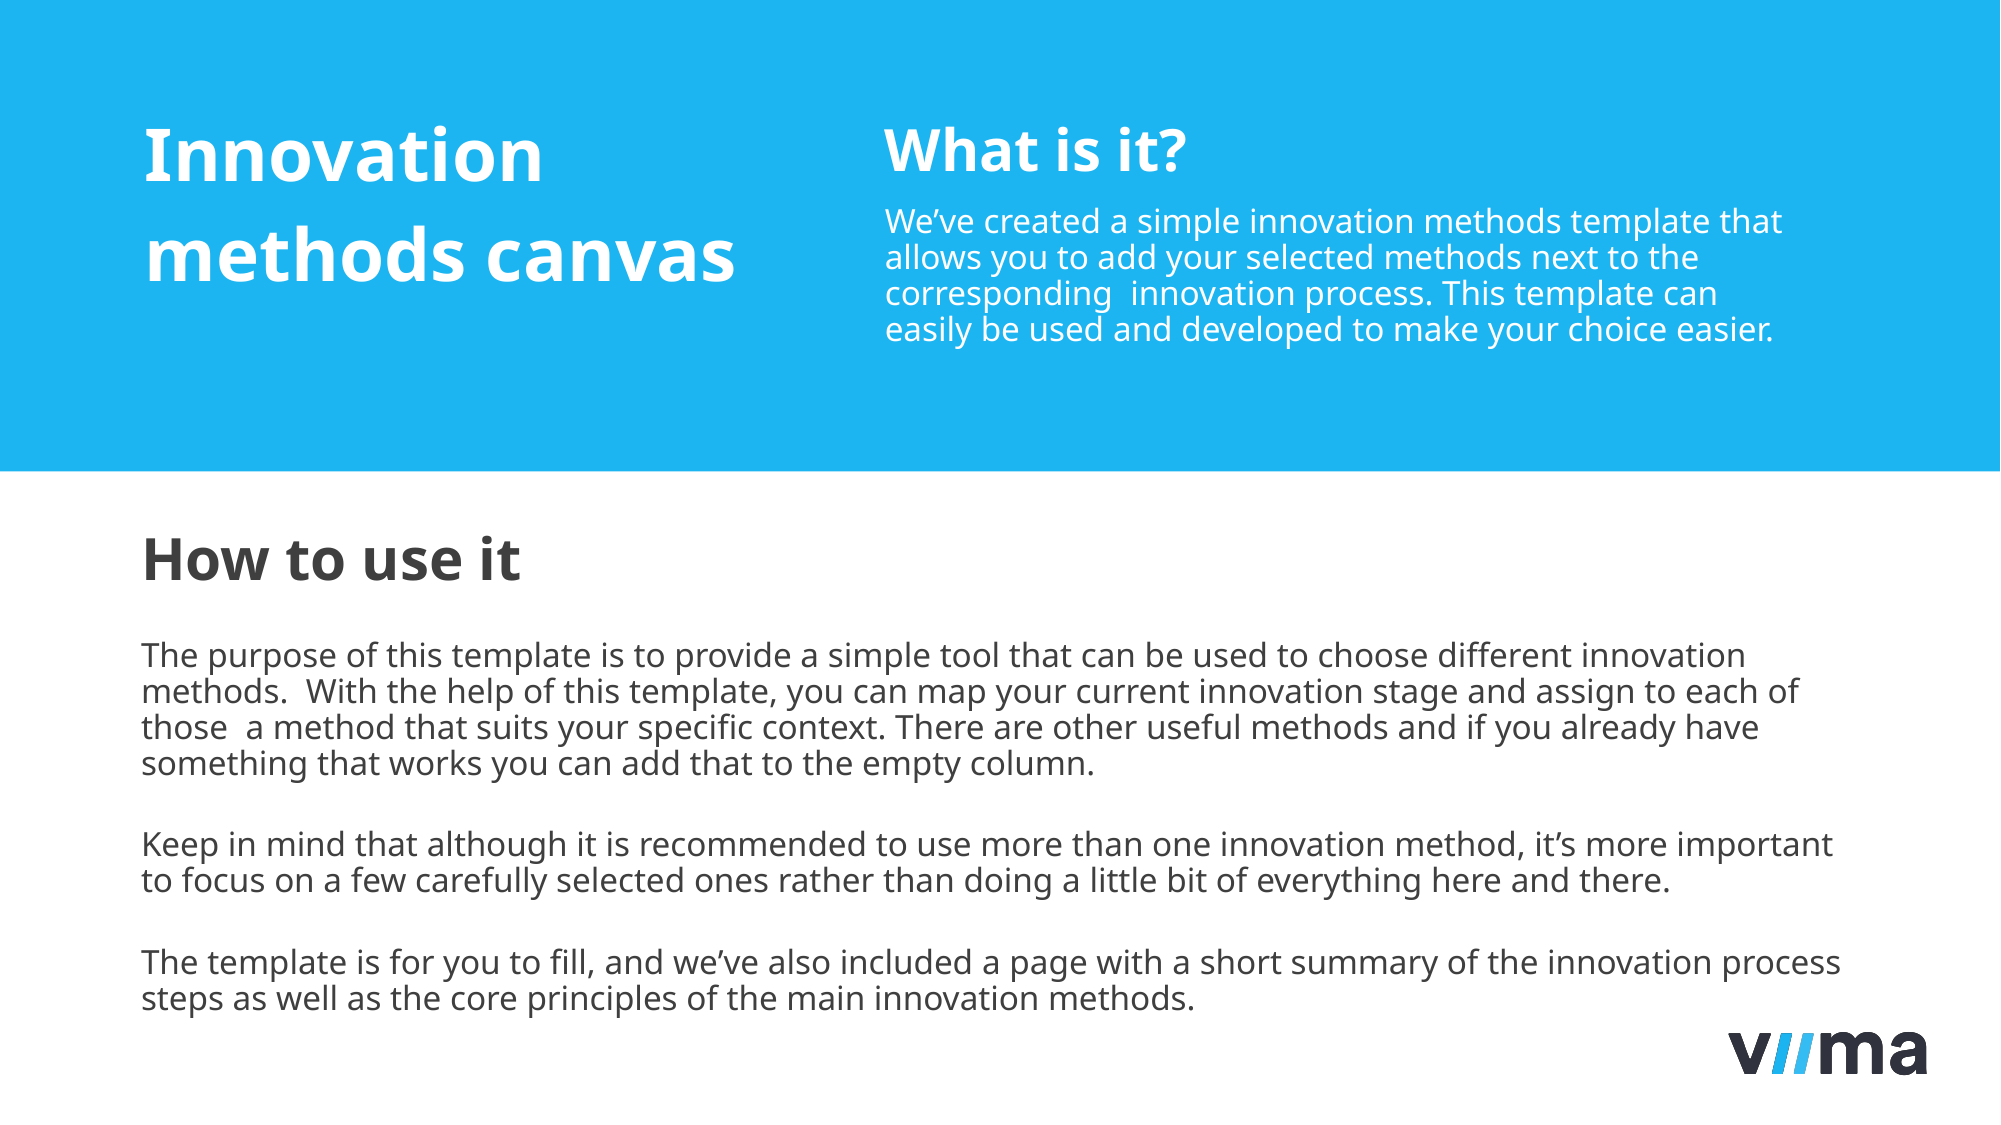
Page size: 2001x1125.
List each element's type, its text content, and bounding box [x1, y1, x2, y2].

picture [1712, 1012, 1943, 1095]
text_box [0, 0, 2000, 473]
text_box How to use it The purpose of this template is to provide a simple tool that can be used to choose different innovation methods. With the help of this template, you can map your current innovation stage and assign to each of those a method that suits your specific context. There are other useful methods and if you already have something that works you can add that to the empty column. Keep in mind that although it is recommended to use more than one innovation method, it’s more important to focus on a few carefully selected ones rather than doing a little bit of everything here and there. The template is for you to fill, and we’ve also included a page with a short summary of the innovation process steps as well as the core principles of the main innovation methods. [126, 522, 1867, 1051]
text_box What is it? We’ve created a simple innovation methods template that allows you to add your selected methods next to the corresponding innovation process. This template can easily be used and developed to make your choice easier. [870, 113, 1828, 452]
text_box Innovation methods canvas [129, 74, 820, 341]
